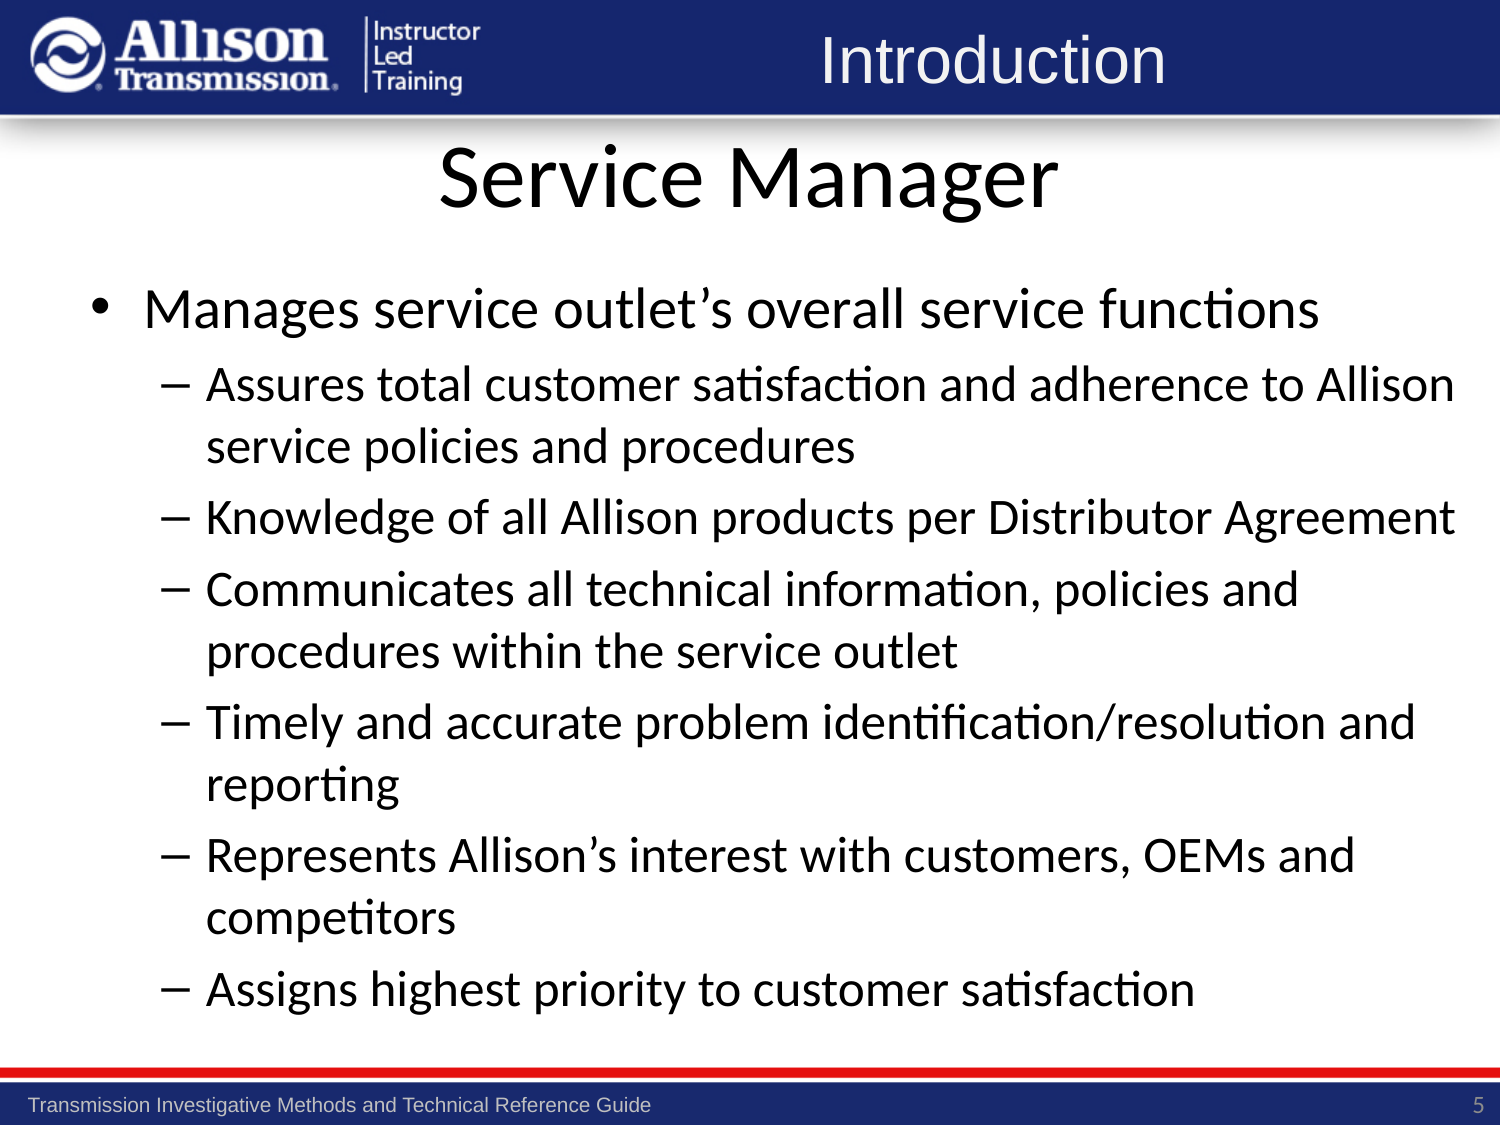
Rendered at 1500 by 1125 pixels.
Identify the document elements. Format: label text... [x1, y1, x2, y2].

slide_number 5 [1149, 1074, 1500, 1125]
title Service Manager [75, 76, 1425, 262]
list Manages service outlet’s overall service functions Assures total customer satisfaction and adherence to Allison service policies and procedures Knowledge of all Allison products per Distributor Agreement Communicates all technical information, policies and procedures within the service outlet Timely and accurate problem identification/resolution and reporting Represents Allison’s interest with customers, OEMs and competitors Assigns highest priority to customer satisfaction [75, 262, 1482, 1060]
picture [0, 0, 1500, 1125]
